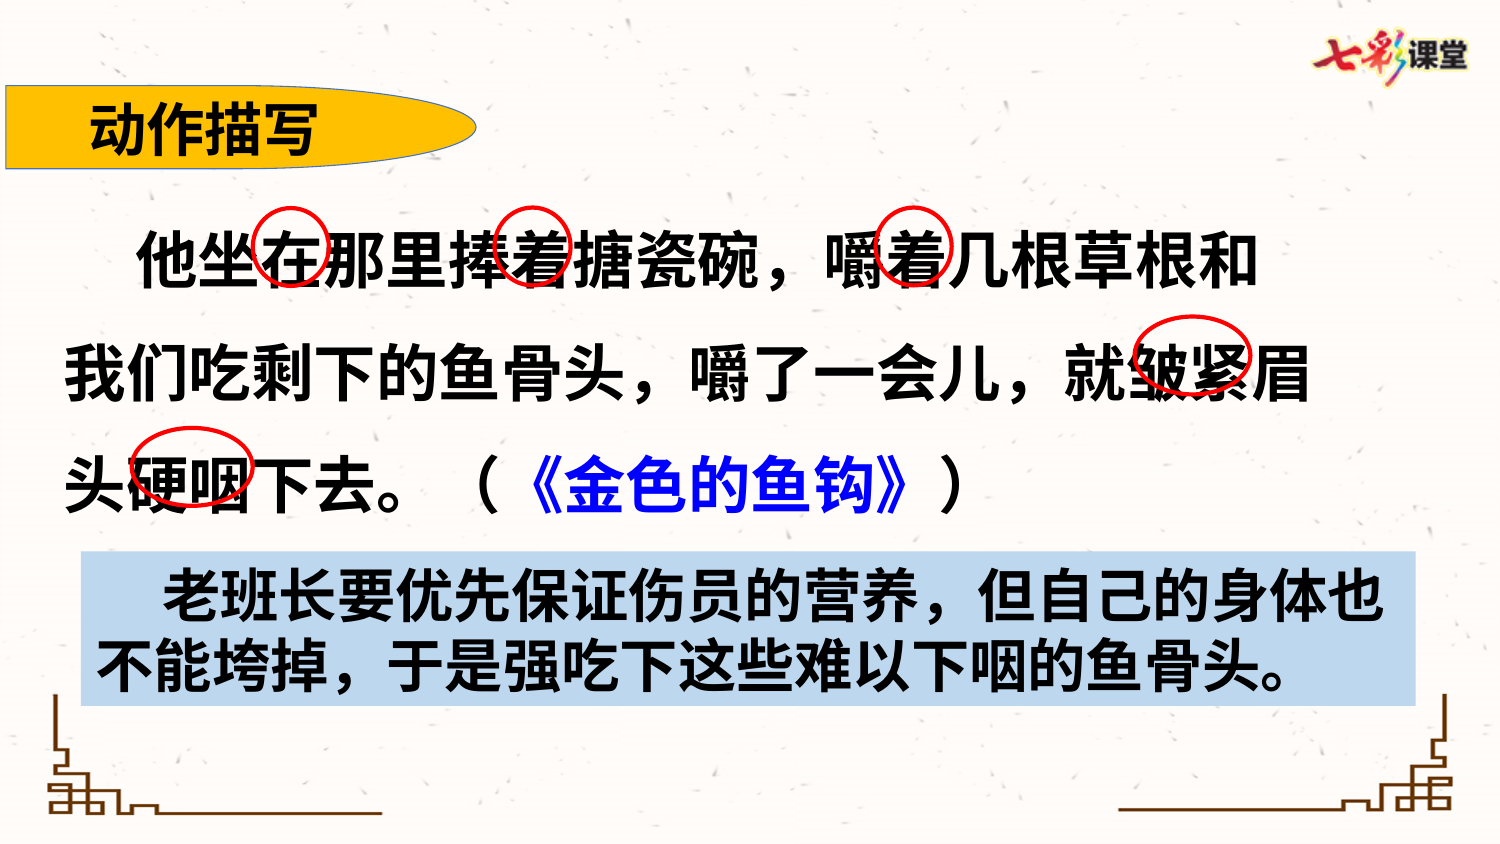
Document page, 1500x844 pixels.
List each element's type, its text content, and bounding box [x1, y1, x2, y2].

text_box [251, 207, 330, 287]
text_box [0, 85, 476, 170]
text_box [130, 426, 254, 507]
text_box [493, 206, 572, 287]
text_box 他坐在那里捧着搪瓷碗，嚼着几根草根和我们吃剩下的鱼骨头，嚼了一会儿，就皱紧眉头硬咽下去。（《金色的鱼钩》） [52, 178, 1333, 527]
picture [0, 0, 1500, 844]
text_box [874, 206, 953, 287]
text_box 老班长要优先保证伤员的营养，但自己的身体也不能垮掉，于是强吃下这些难以下咽的鱼骨头。 [80, 551, 1416, 706]
text_box [1133, 315, 1252, 396]
